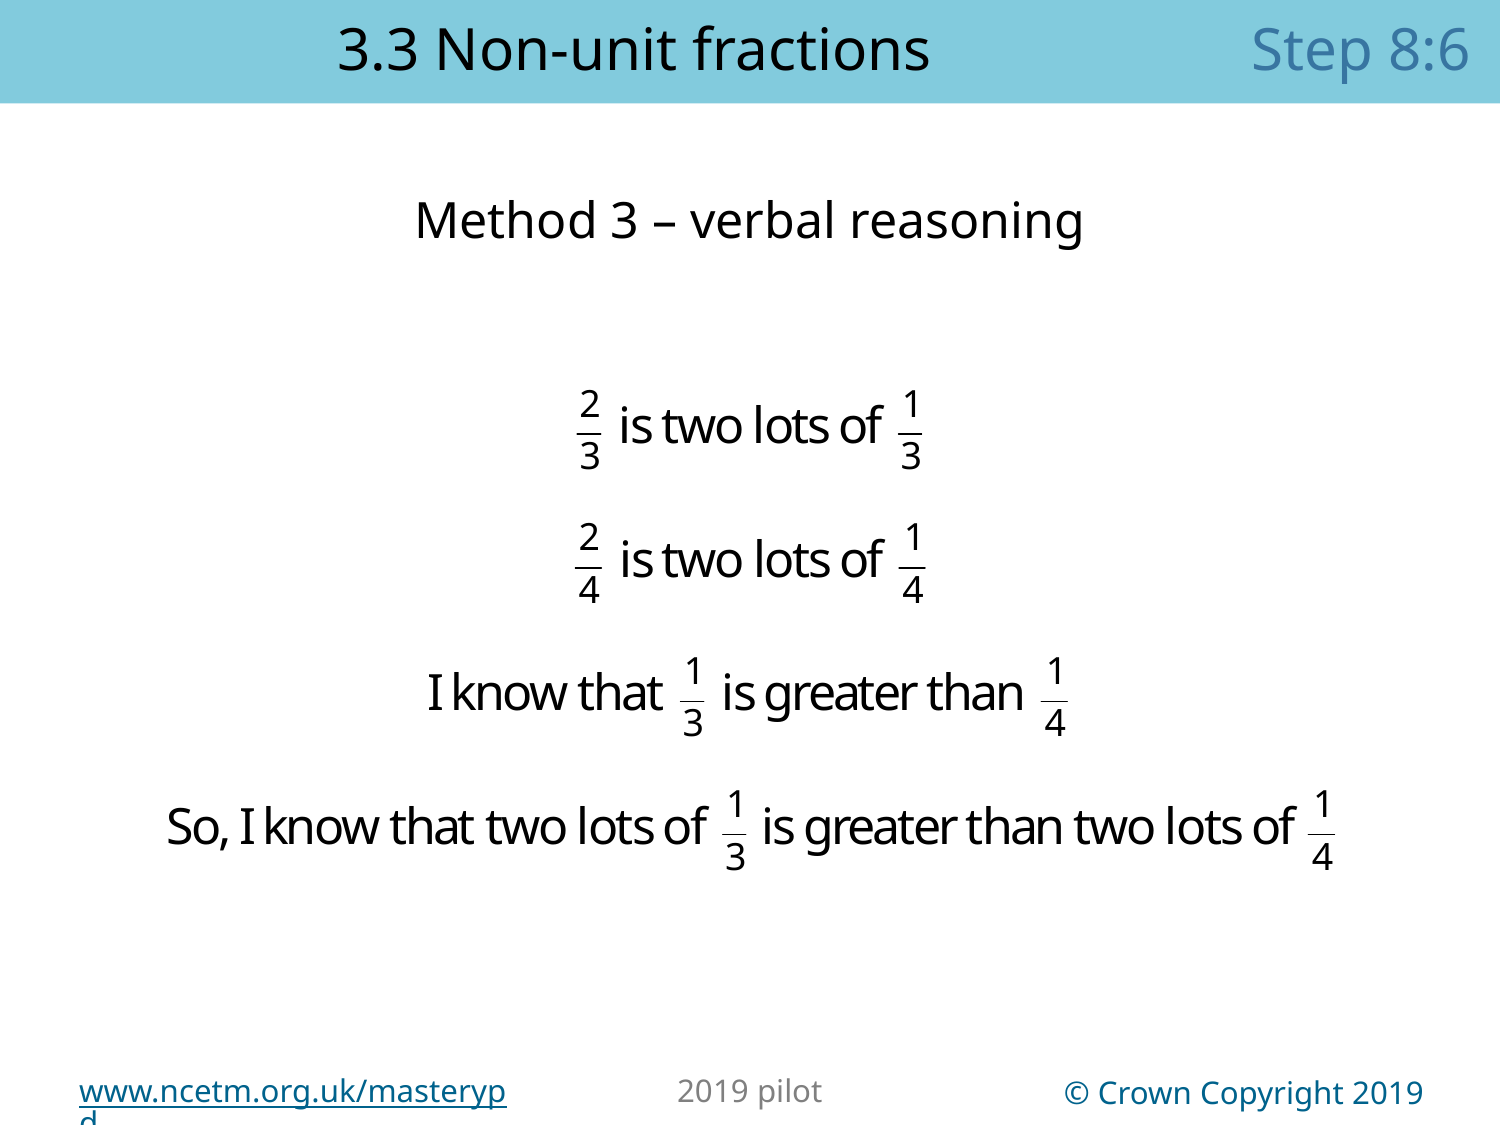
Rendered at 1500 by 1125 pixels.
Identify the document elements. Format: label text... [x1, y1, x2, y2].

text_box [163, 783, 1339, 876]
text_box Method 3 – verbal reasoning [0, 181, 1500, 257]
list 3.3 Non-unit fractions Step 8:6 [0, 0, 1500, 104]
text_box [571, 516, 930, 609]
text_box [426, 650, 1073, 742]
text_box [572, 382, 928, 475]
